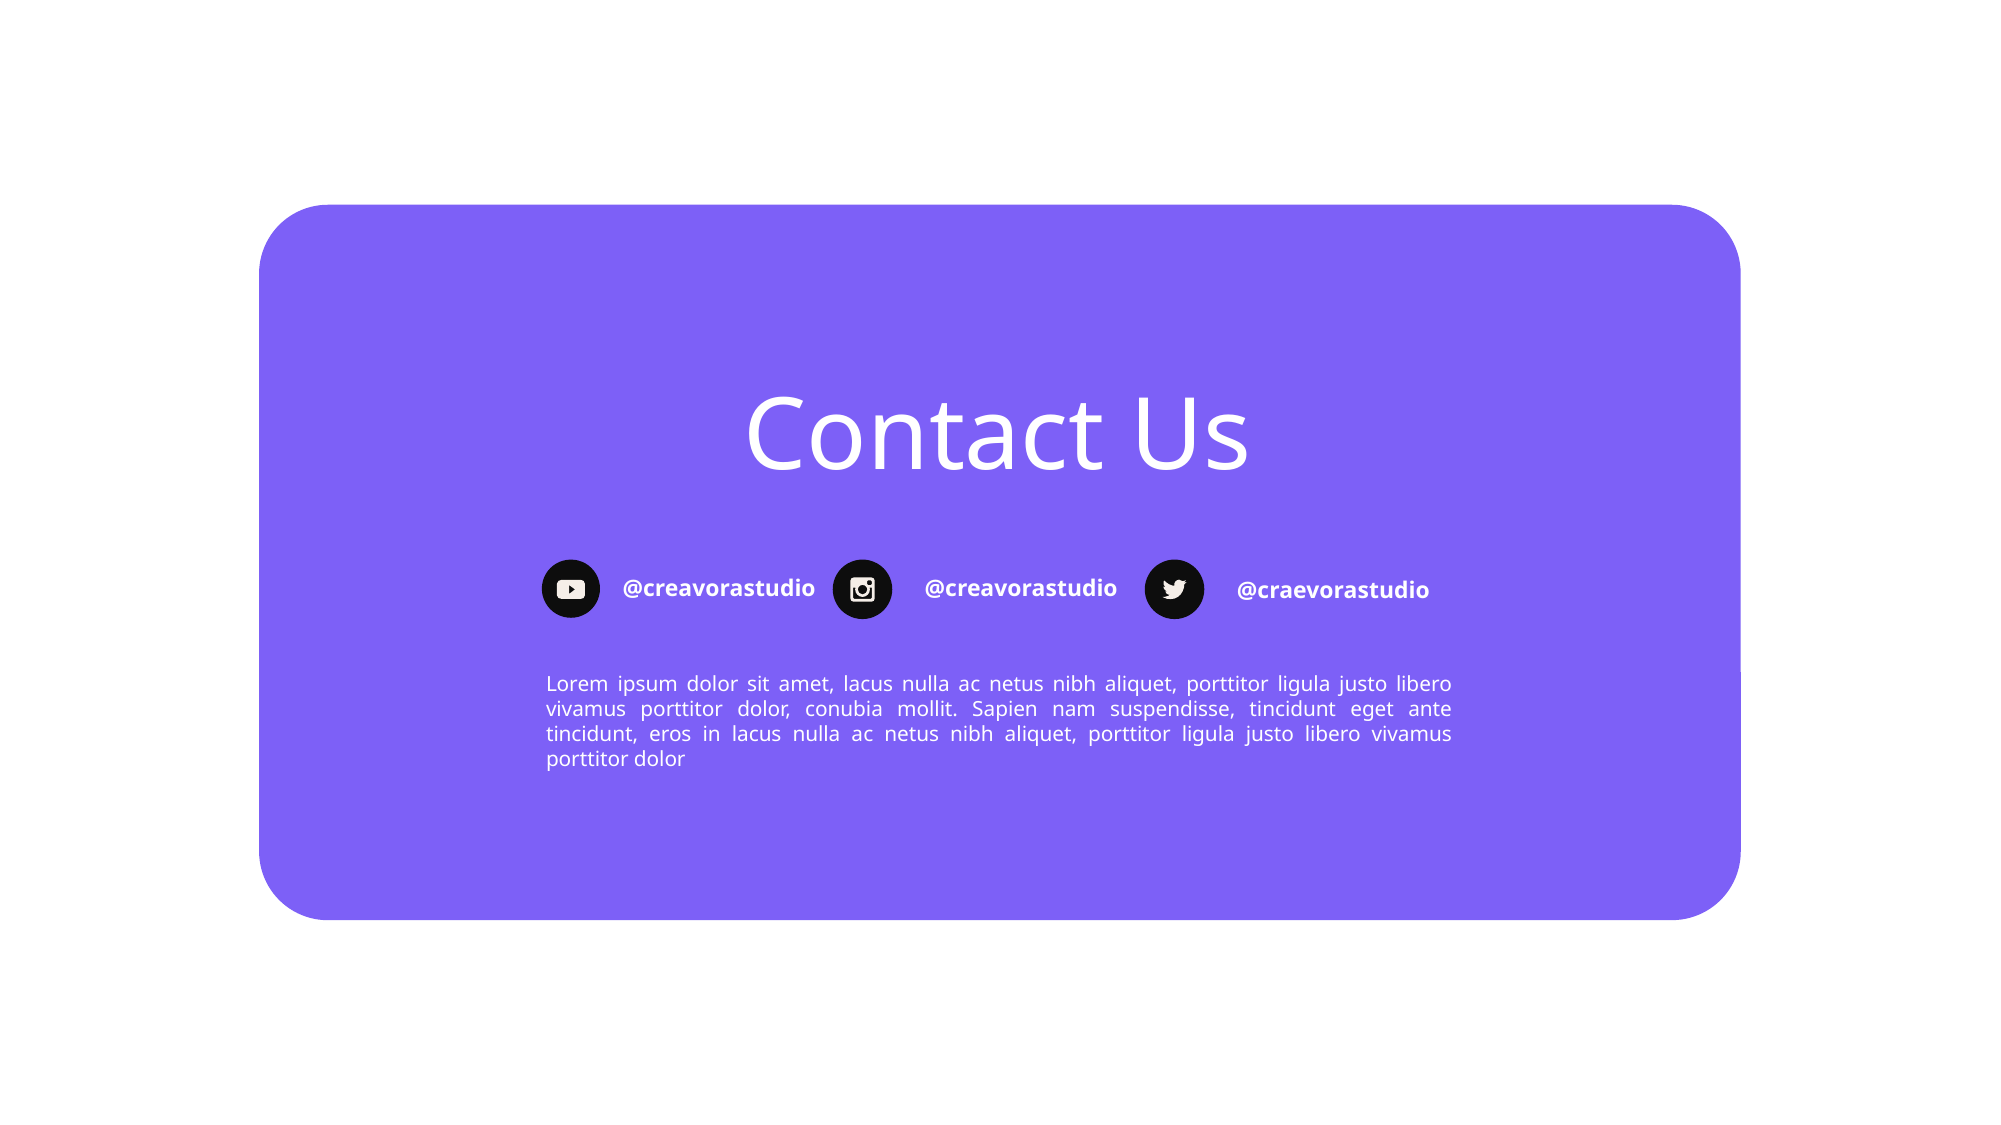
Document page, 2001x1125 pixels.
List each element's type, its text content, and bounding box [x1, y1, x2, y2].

text_box Lorem ipsum dolor sit amet, lacus nulla ac netus nibh aliquet, porttitor ligula justo libero vivamus porttitor dolor, conubia mollit. Sapien nam suspendisse, tincidunt eget ante tincidunt, eros in lacus nulla ac netus nibh aliquet, porttitor ligula justo libero vivamus porttitor dolor [531, 663, 1467, 779]
text_box @creavorastudio [607, 566, 832, 609]
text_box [541, 559, 600, 618]
text_box Contact Us [735, 360, 1261, 498]
text_box @creavorastudio [909, 566, 1144, 609]
text_box @craevorastudio [1222, 567, 1457, 611]
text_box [832, 559, 893, 620]
text_box [258, 203, 1742, 922]
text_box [1144, 559, 1205, 620]
